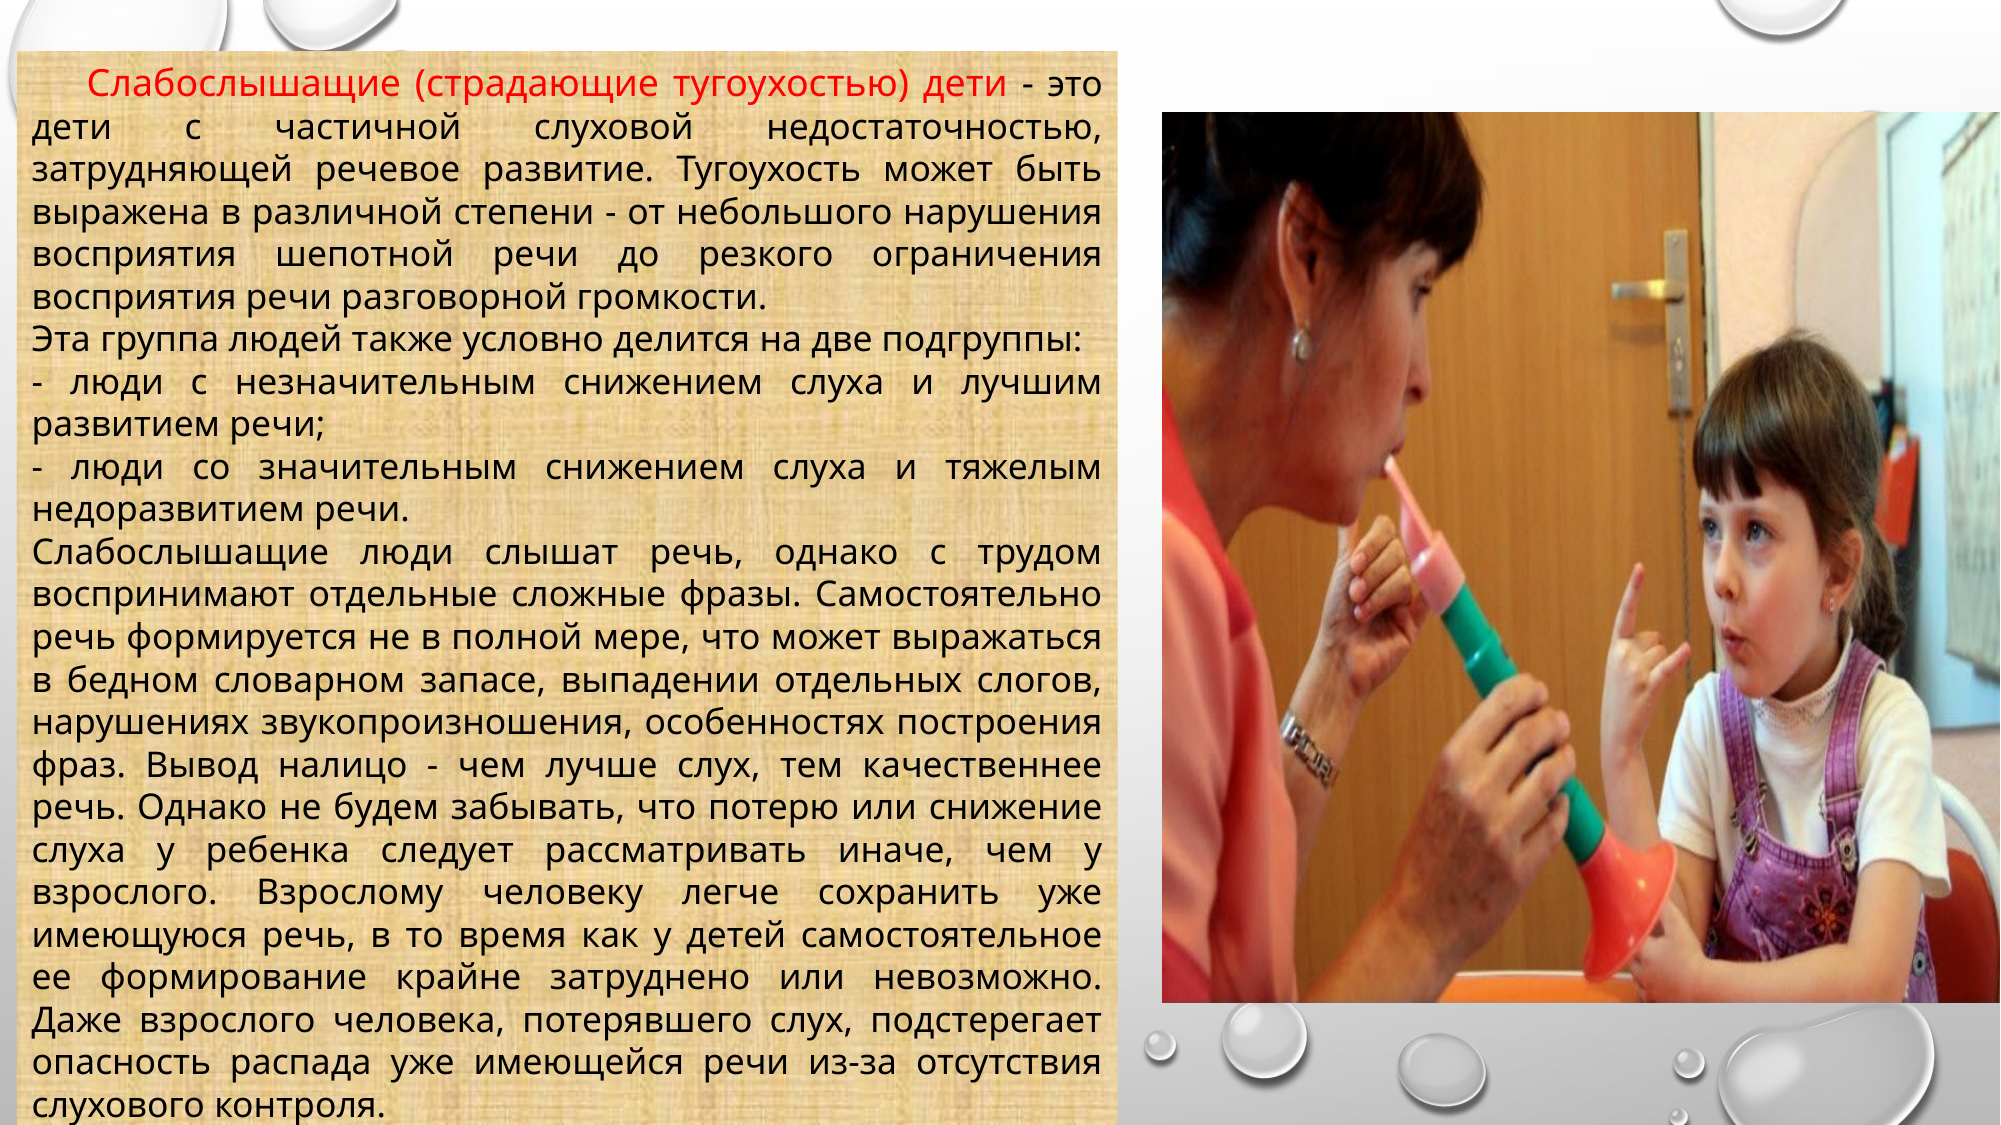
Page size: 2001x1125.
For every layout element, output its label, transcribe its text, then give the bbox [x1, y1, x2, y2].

text_box Слабослышащие (страдающие тугоухостью) дети - это дети с частичной слуховой недостаточностью, затрудняющей речевое развитие. Тугоухость может быть выражена в различной степени - от небольшого нарушения восприятия шепотной речи до резкого ограничения восприятия речи разговорной громкости. Эта группа людей также условно делится на две подгруппы: - люди с незначительным снижением слуха и лучшим развитием речи; - люди со значительным снижением слуха и тяжелым недоразвитием речи. Слабослышащие люди слышат речь, однако с трудом воспринимают отдельные сложные фразы. Самостоятельно речь формируется не в полной мере, что может выражаться в бедном словарном запасе, выпадении отдельных слогов, нарушениях звукопроизношения, особенностях построения фраз. Вывод налицо - чем лучше слух, тем качественнее речь. Однако не будем забывать, что потерю или снижение слуха у ребенка следует рассматривать иначе, чем у взрослого. Взрослому человеку легче сохранить уже имеющуюся речь, в то время как у детей самостоятельное ее формирование крайне затруднено или невозможно. Даже взрослого человека, потерявшего слух, подстерегает опасность распада уже имеющейся речи из-за отсутствия слухового контроля. [16, 51, 1118, 1125]
picture [0, 0, 2000, 1125]
